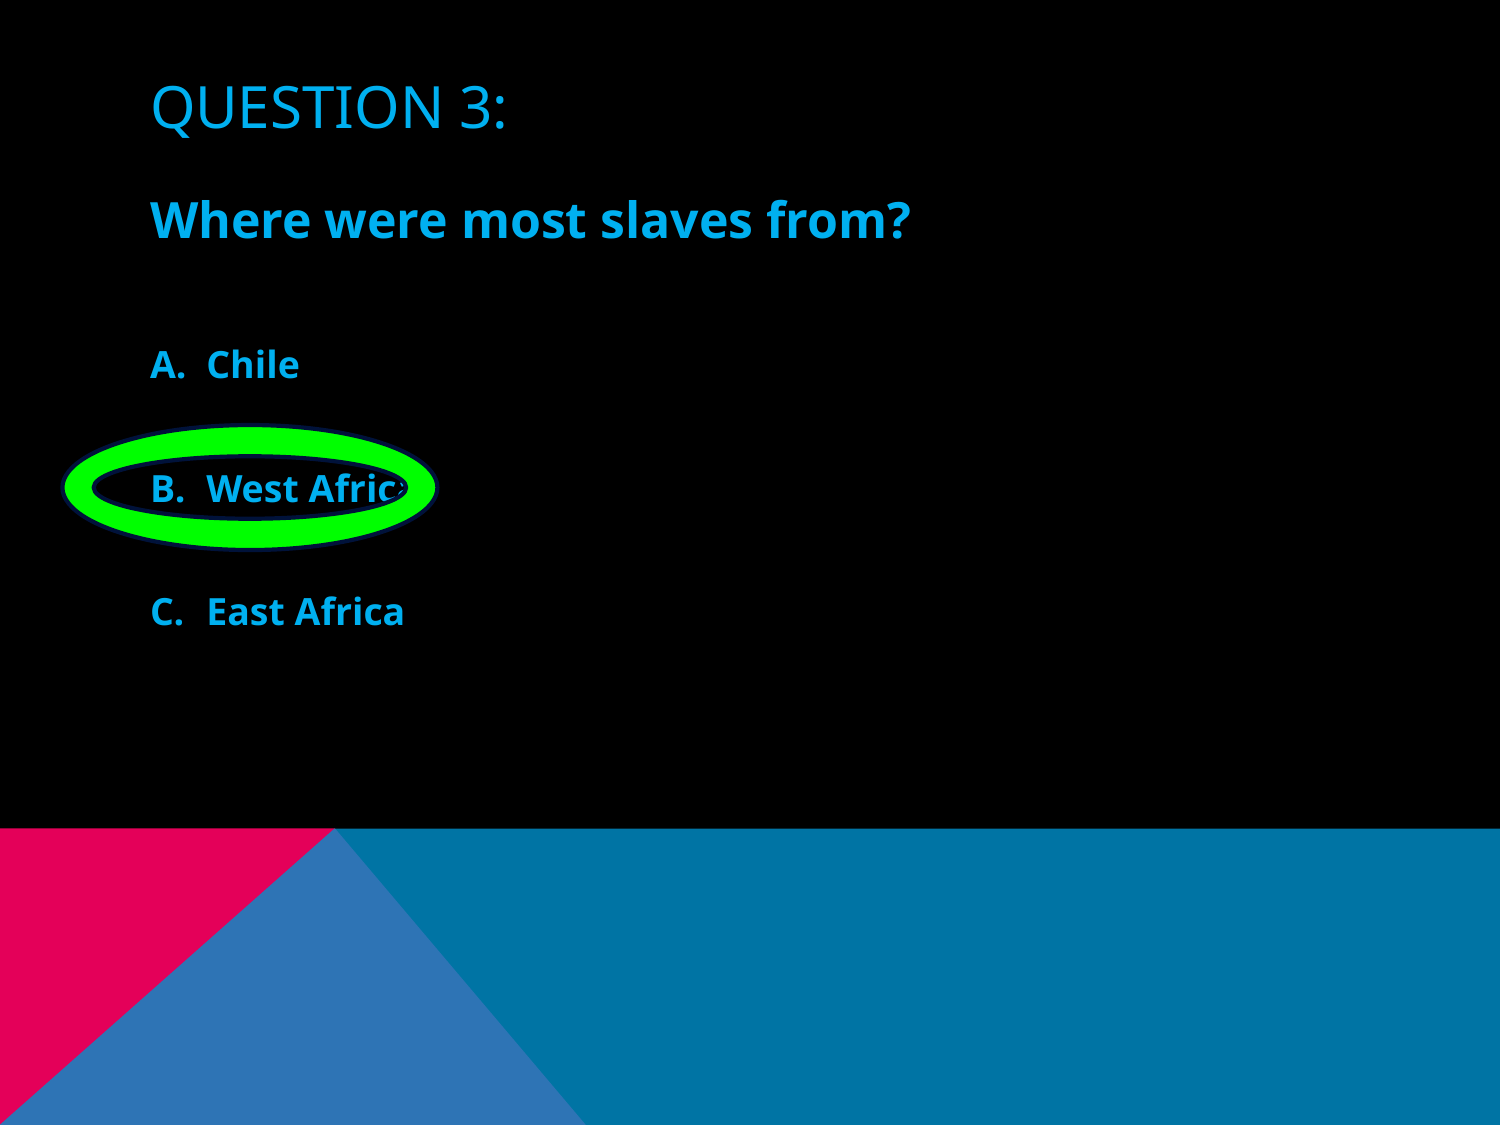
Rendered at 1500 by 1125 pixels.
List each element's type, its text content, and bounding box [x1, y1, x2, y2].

text_box [60, 422, 440, 553]
list Where were most slaves from? Chile West Africa East Africa [135, 180, 1369, 768]
title Question 3: [135, 60, 1369, 150]
